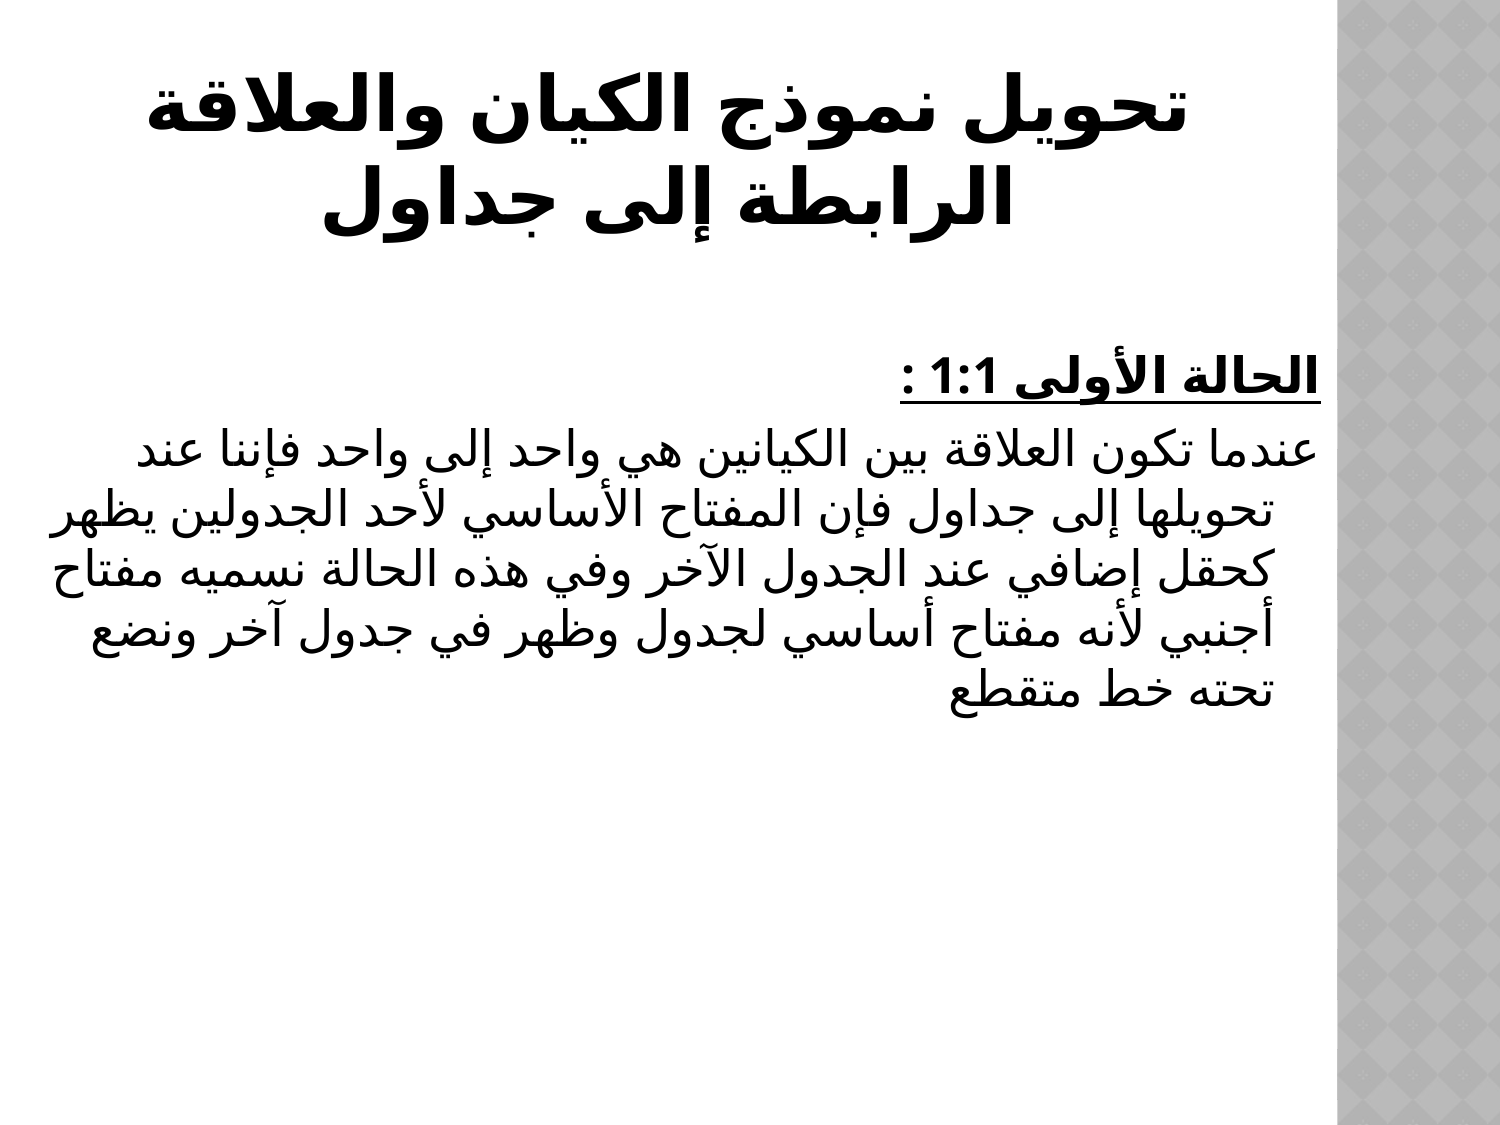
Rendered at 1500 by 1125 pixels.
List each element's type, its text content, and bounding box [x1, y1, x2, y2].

title تحويل نموذج الكيان والعلاقة الرابطة إلى جداول [75, 52, 1263, 240]
list الحالة الأولى 1:1 : عندما تكون العلاقة بين الكيانين هي واحد إلى واحد فإننا عند تحويلها إلى جداول فإن المفتاح الأساسي لأحد الجدولين يظهر كحقل إضافي عند الجدول الآخر وفي هذه الحالة نسميه مفتاح أجنبي لأنه مفتاح أساسي لجدول وظهر في جدول آخر ونضع تحته خط متقطع [0, 264, 1336, 1059]
